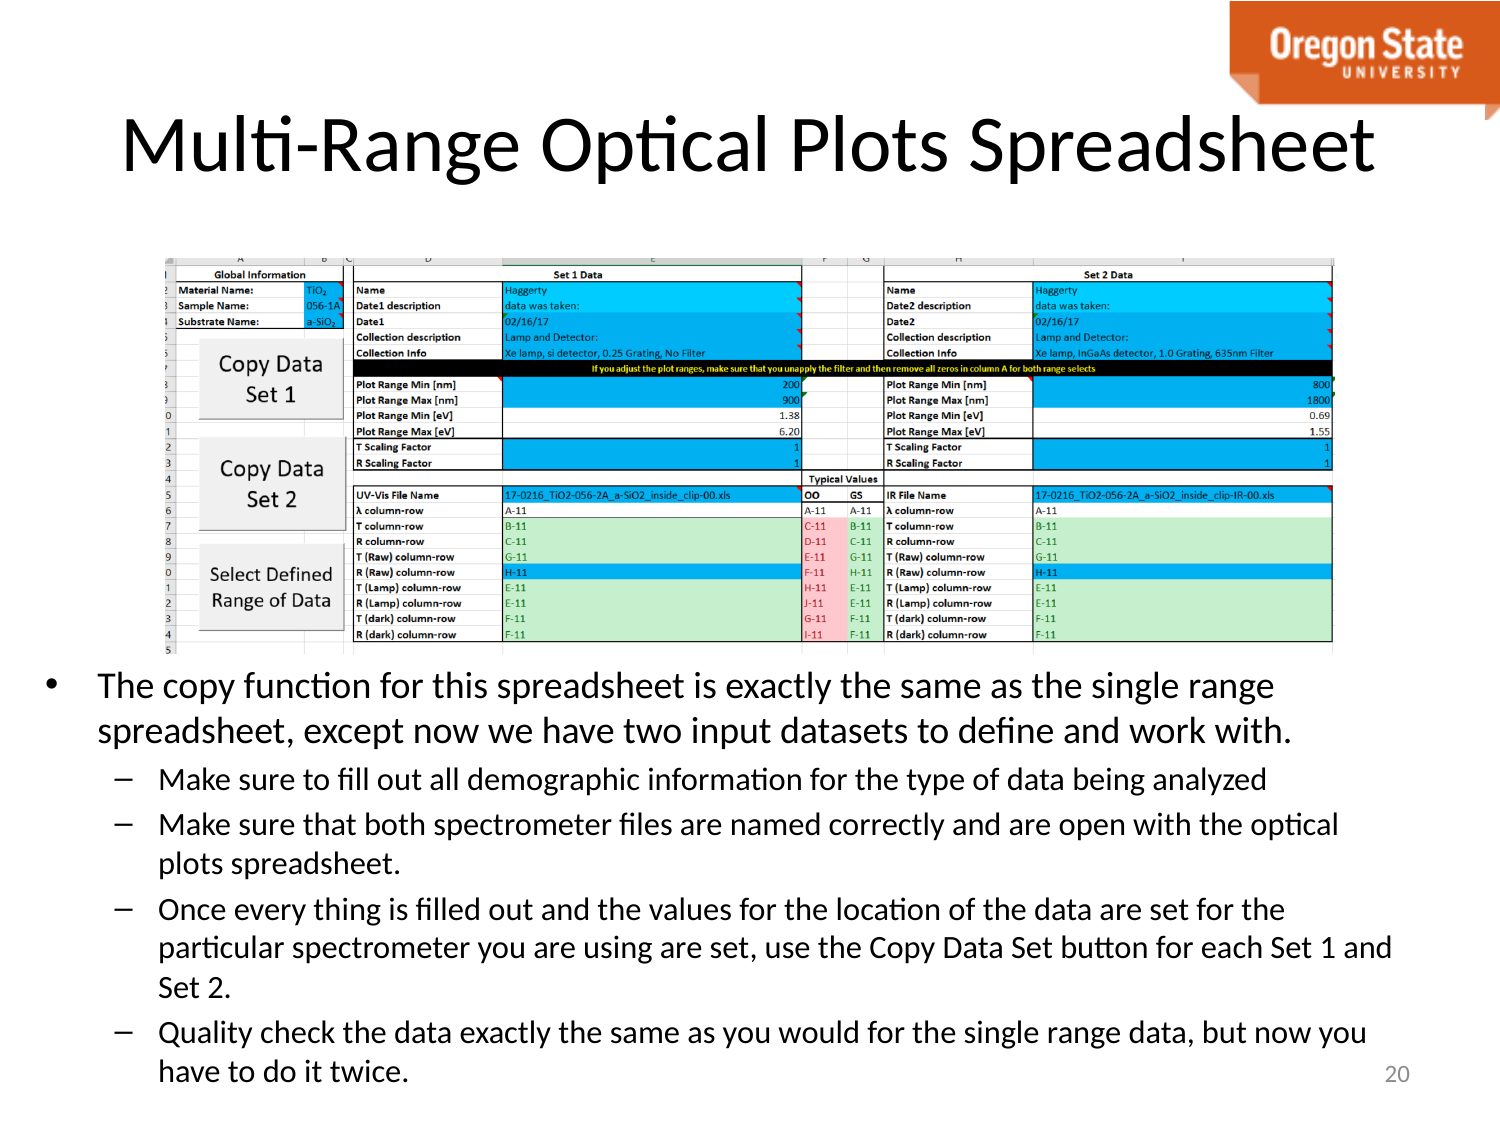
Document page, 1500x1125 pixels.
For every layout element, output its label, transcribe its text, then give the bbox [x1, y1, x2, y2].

slide_number 20 [1074, 1042, 1425, 1103]
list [165, 257, 1335, 654]
title Multi-Range Optical Plots Spreadsheet [75, 45, 1425, 233]
list The copy function for this spreadsheet is exactly the same as the single range spreadsheet, except now we have two input datasets to define and work with. Make sure to fill out all demographic information for the type of data being analyzed Make sure that both spectrometer files are named correctly and are open with the optical plots spreadsheet. Once every thing is filled out and the values for the location of the data are set for the particular spectrometer you are using are set, use the Copy Data Set button for each Set 1 and Set 2. Quality check the data exactly the same as you would for the single range data, but now you have to do it twice. [30, 653, 1425, 1103]
